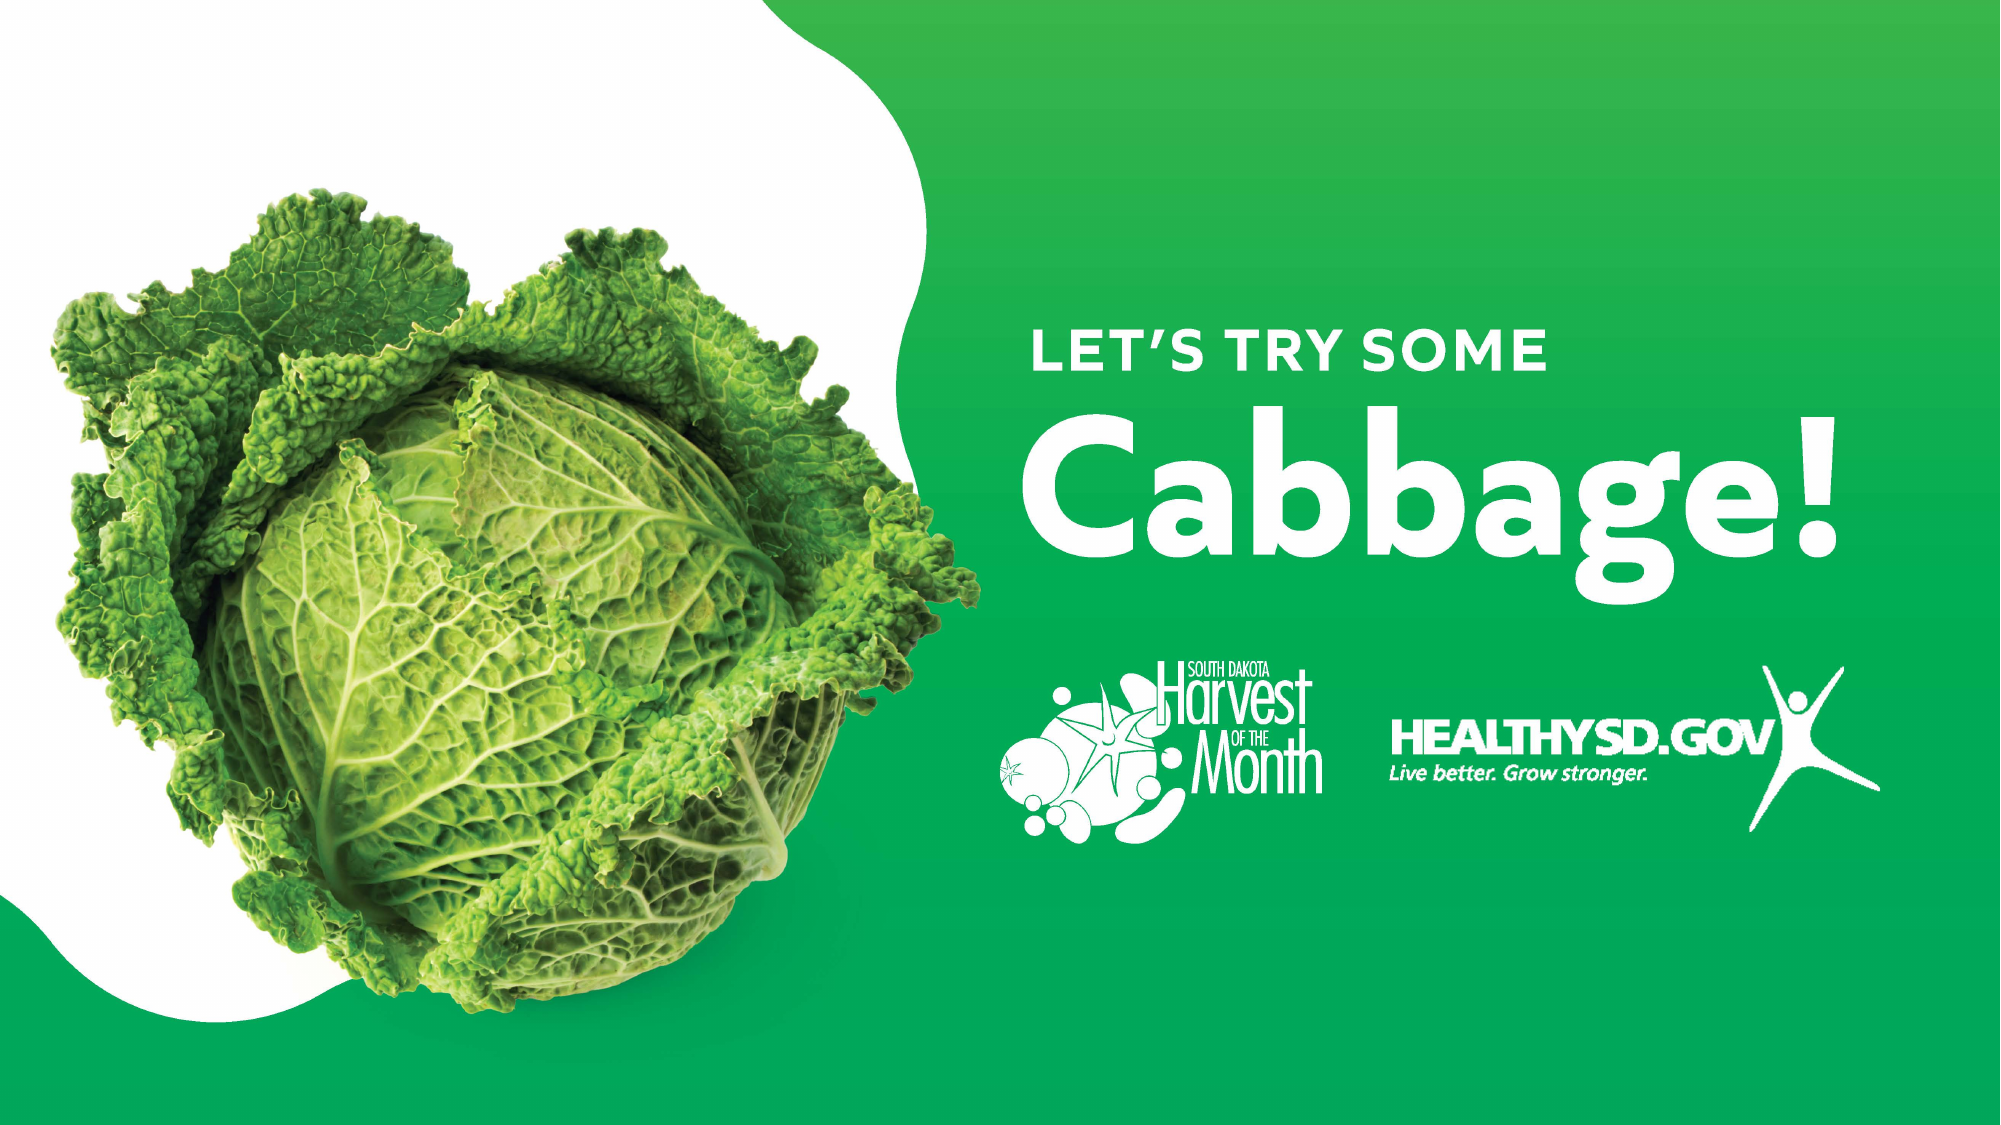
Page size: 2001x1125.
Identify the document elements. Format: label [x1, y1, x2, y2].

list [0, 0, 2000, 1125]
